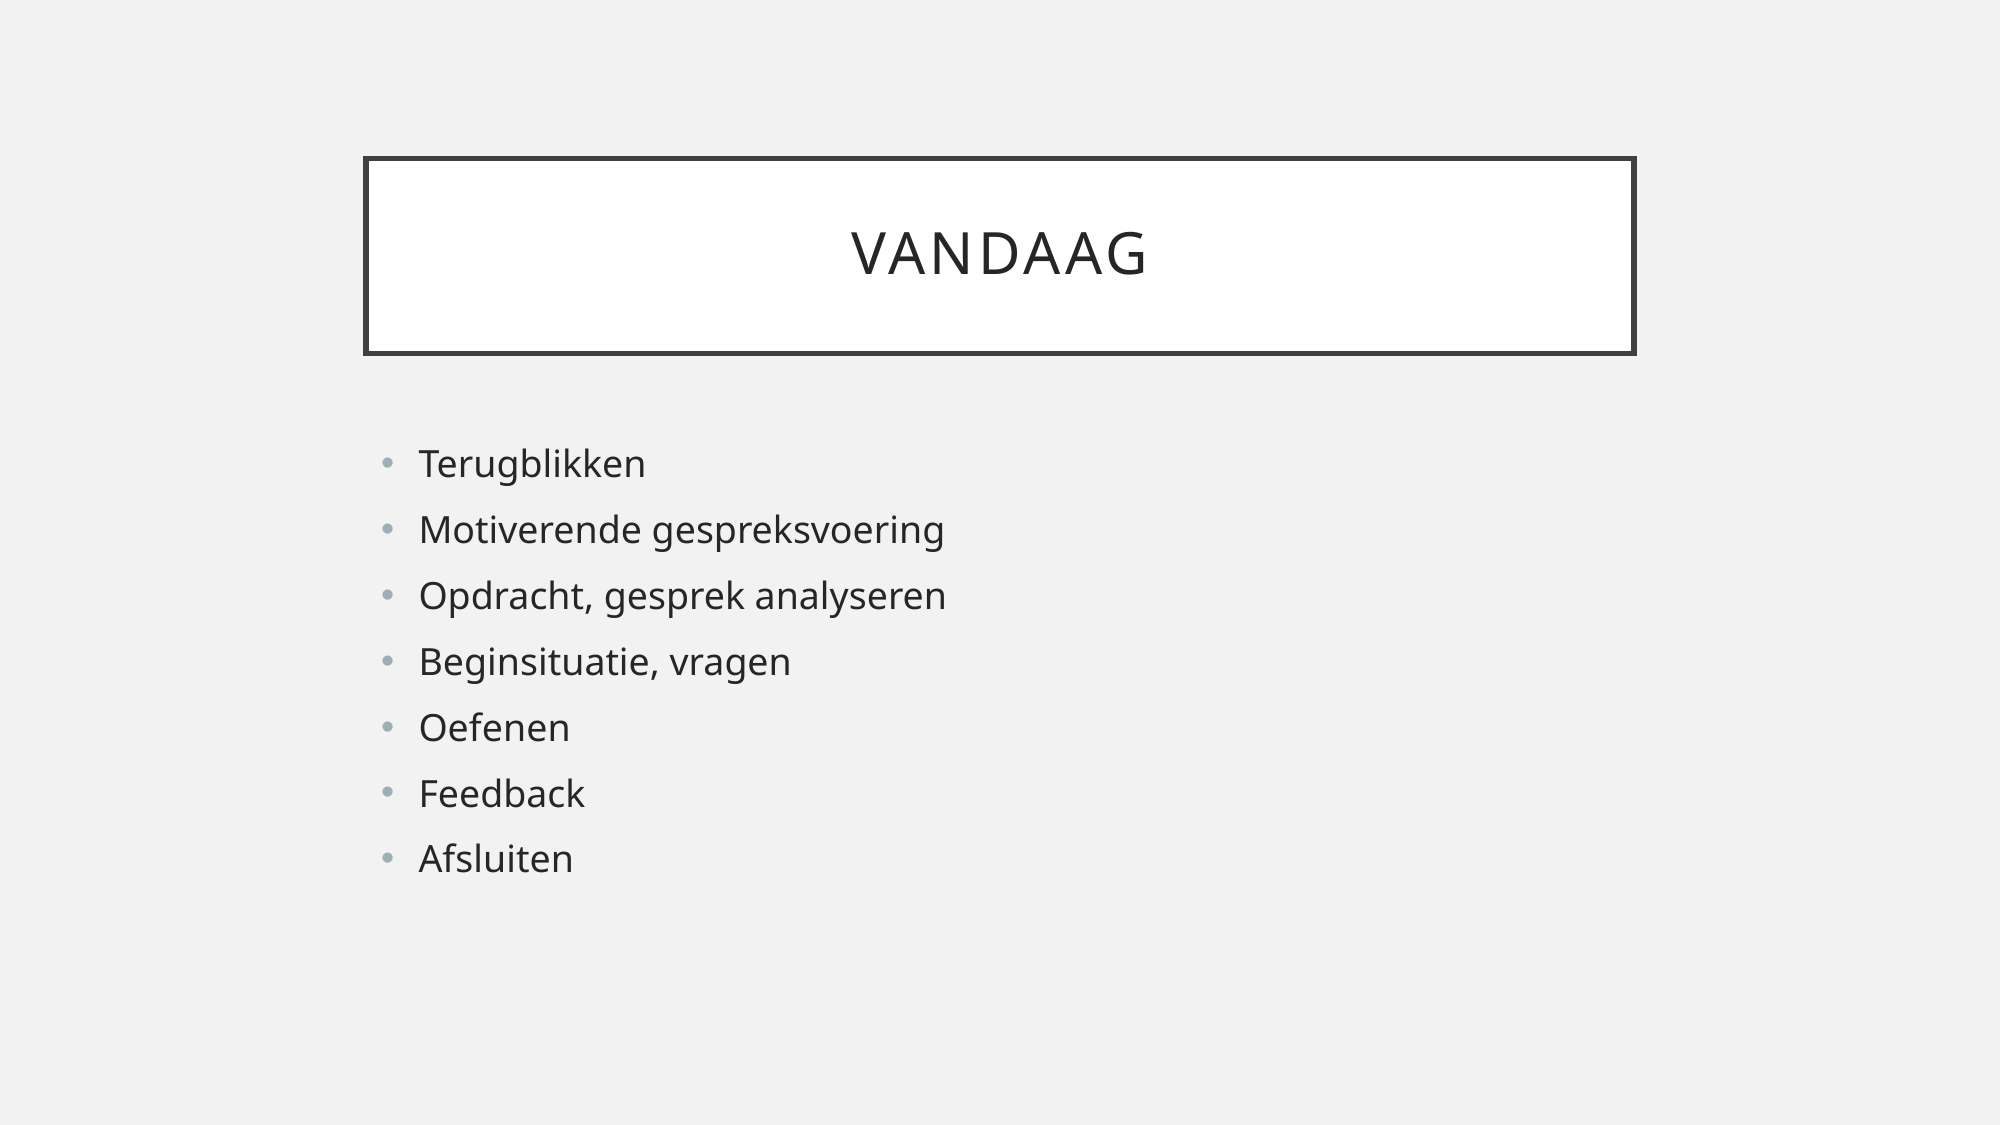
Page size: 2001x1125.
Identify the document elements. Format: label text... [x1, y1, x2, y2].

title Vandaag [363, 156, 1637, 356]
list Terugblikken Motiverende gespreksvoering Opdracht, gesprek analyseren Beginsituatie, vragen Oefenen Feedback Afsluiten [366, 432, 1634, 942]
